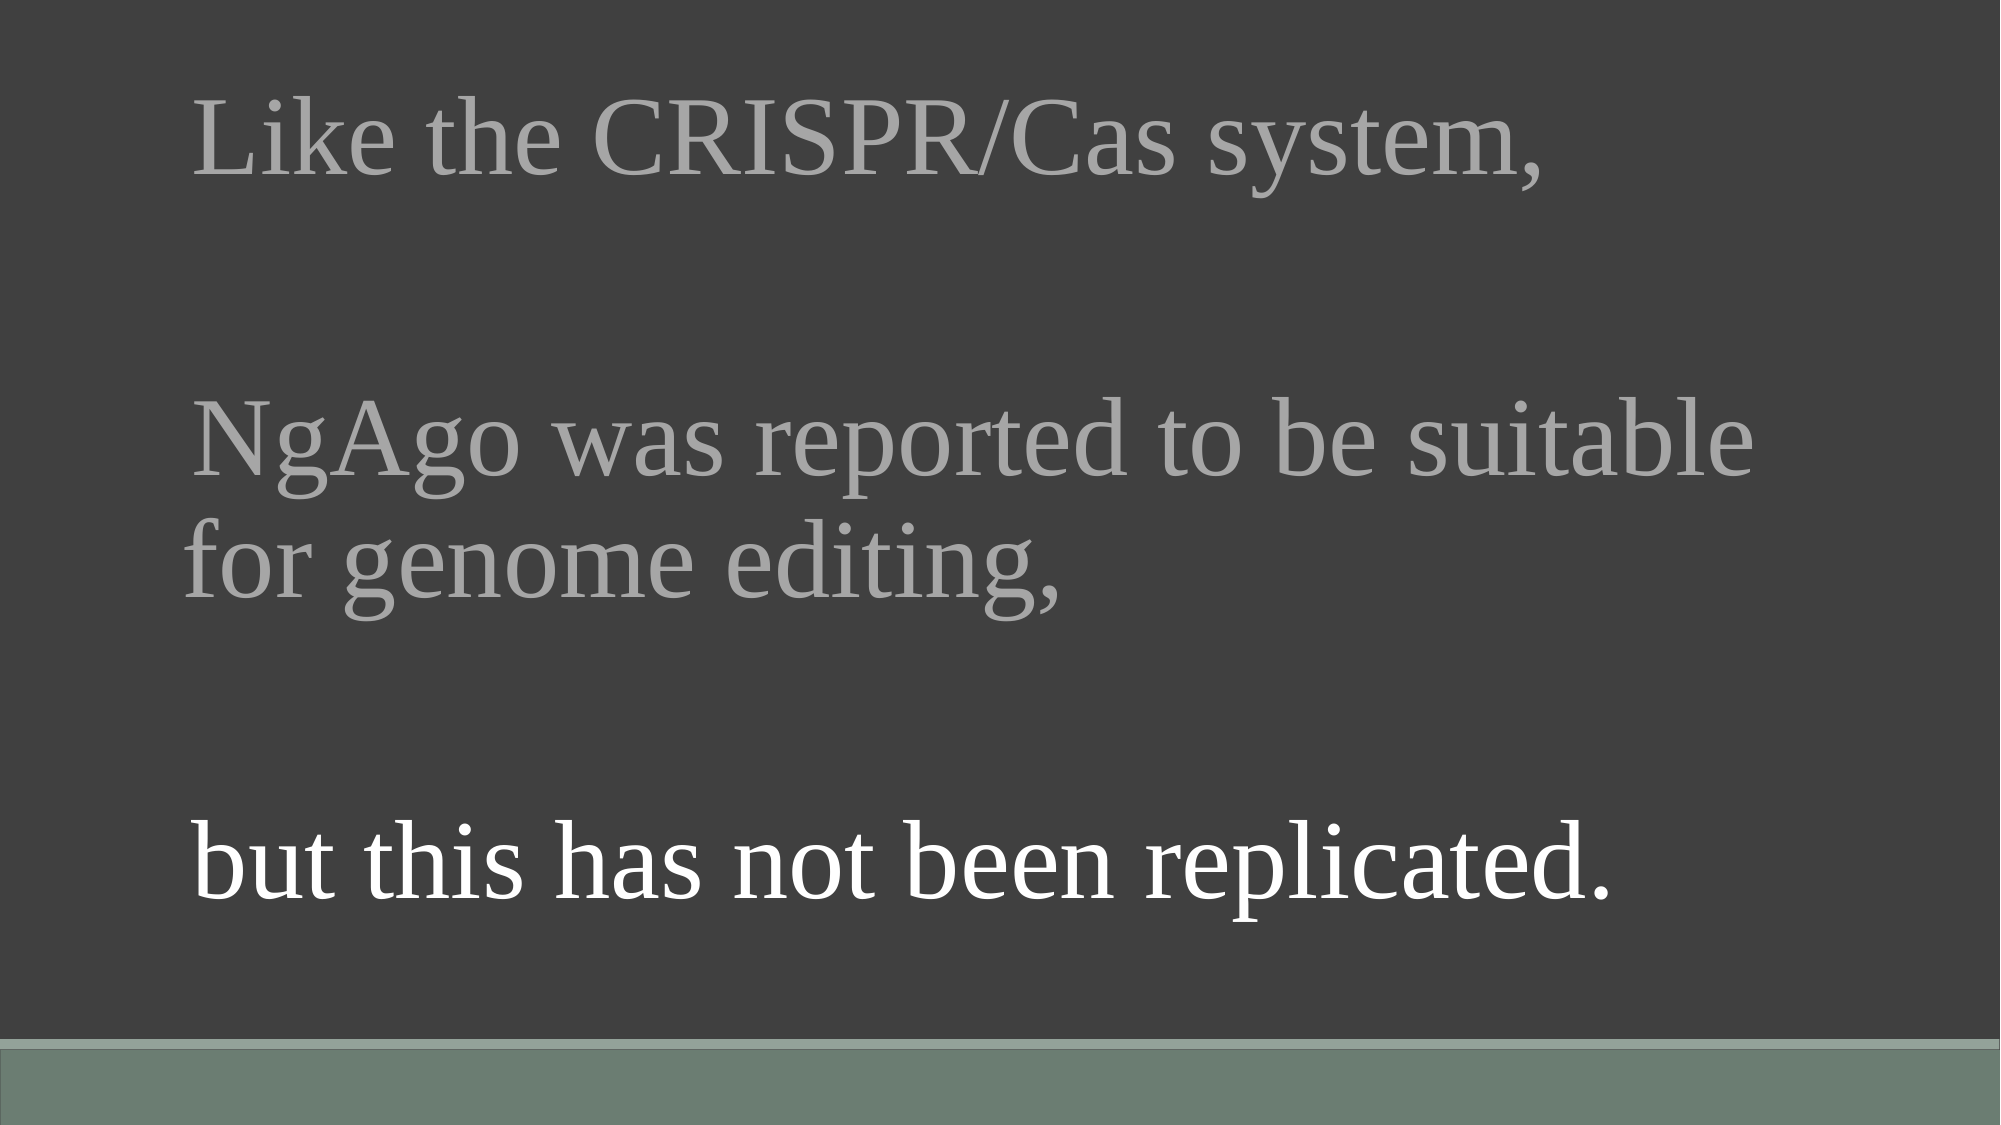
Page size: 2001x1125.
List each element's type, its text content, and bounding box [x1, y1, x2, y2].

list Like the CRISPR/Cas system, NgAgo was reported to be suitable for genome editing, but this has not been replicated. [166, 69, 1817, 1010]
